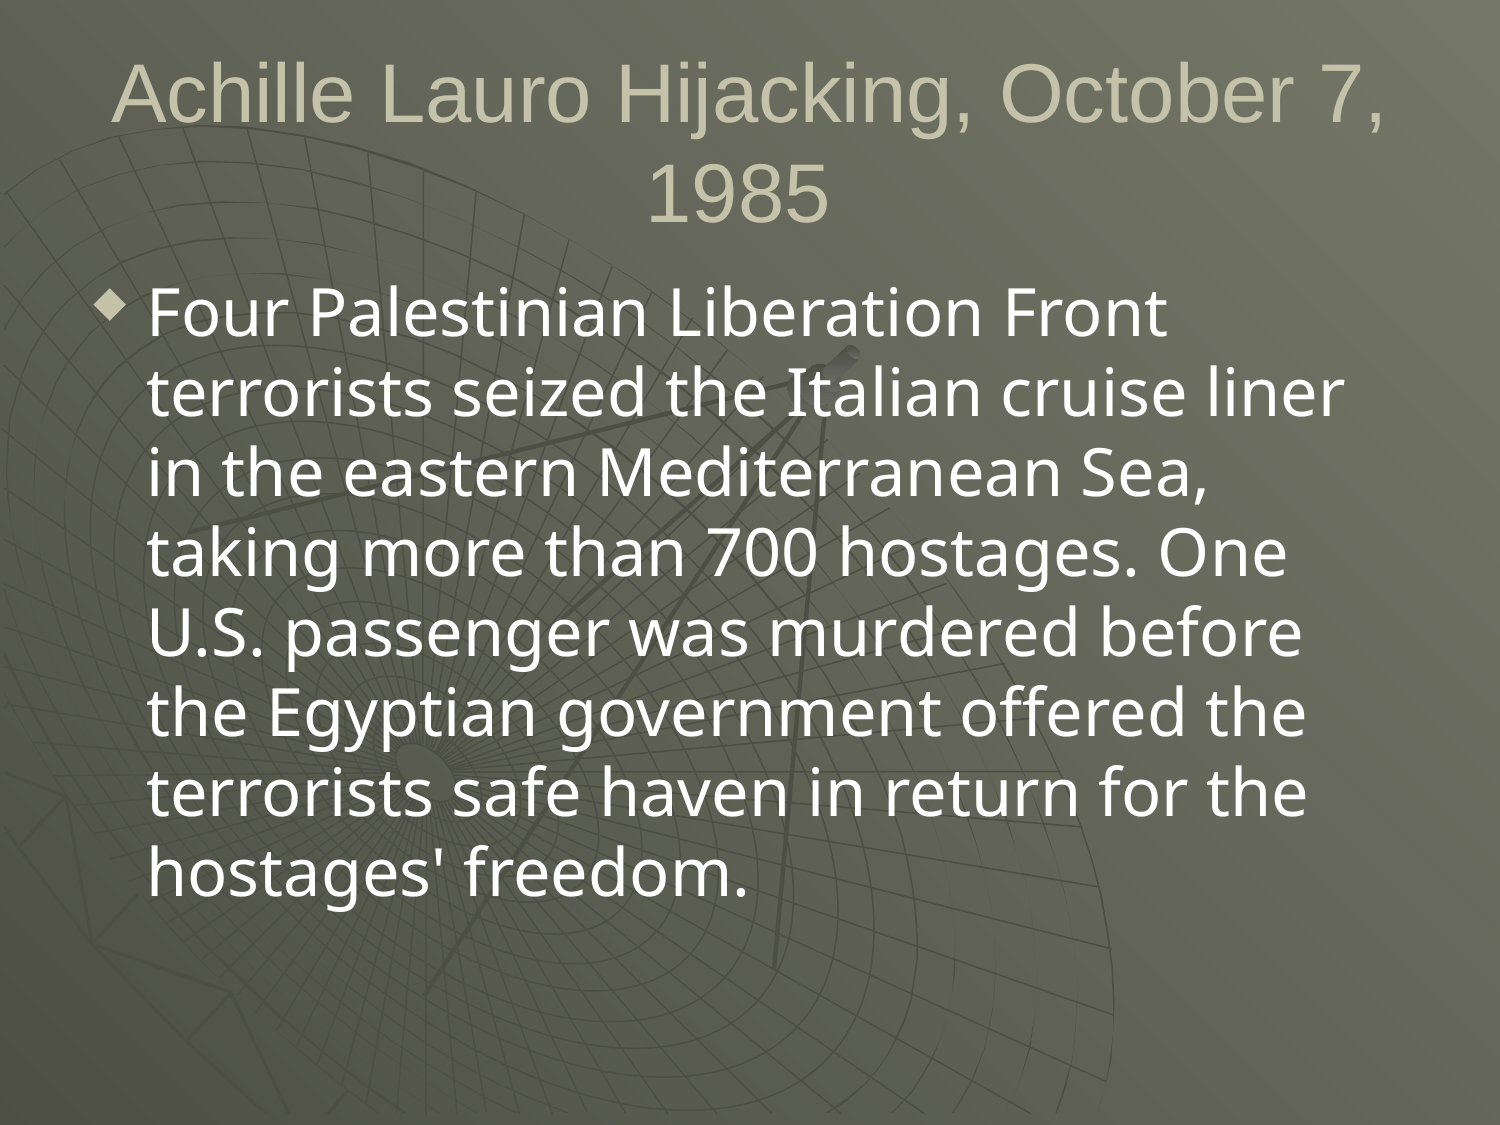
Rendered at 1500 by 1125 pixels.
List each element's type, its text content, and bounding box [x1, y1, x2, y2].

list Four Palestinian Liberation Front terrorists seized the Italian cruise liner in the eastern Mediterranean Sea, taking more than 700 hostages. One U.S. passenger was murdered before the Egyptian government offered the terrorists safe haven in return for the hostages' freedom. [74, 262, 1426, 1006]
title Achille Lauro Hijacking, October 7, 1985 [74, 45, 1426, 233]
